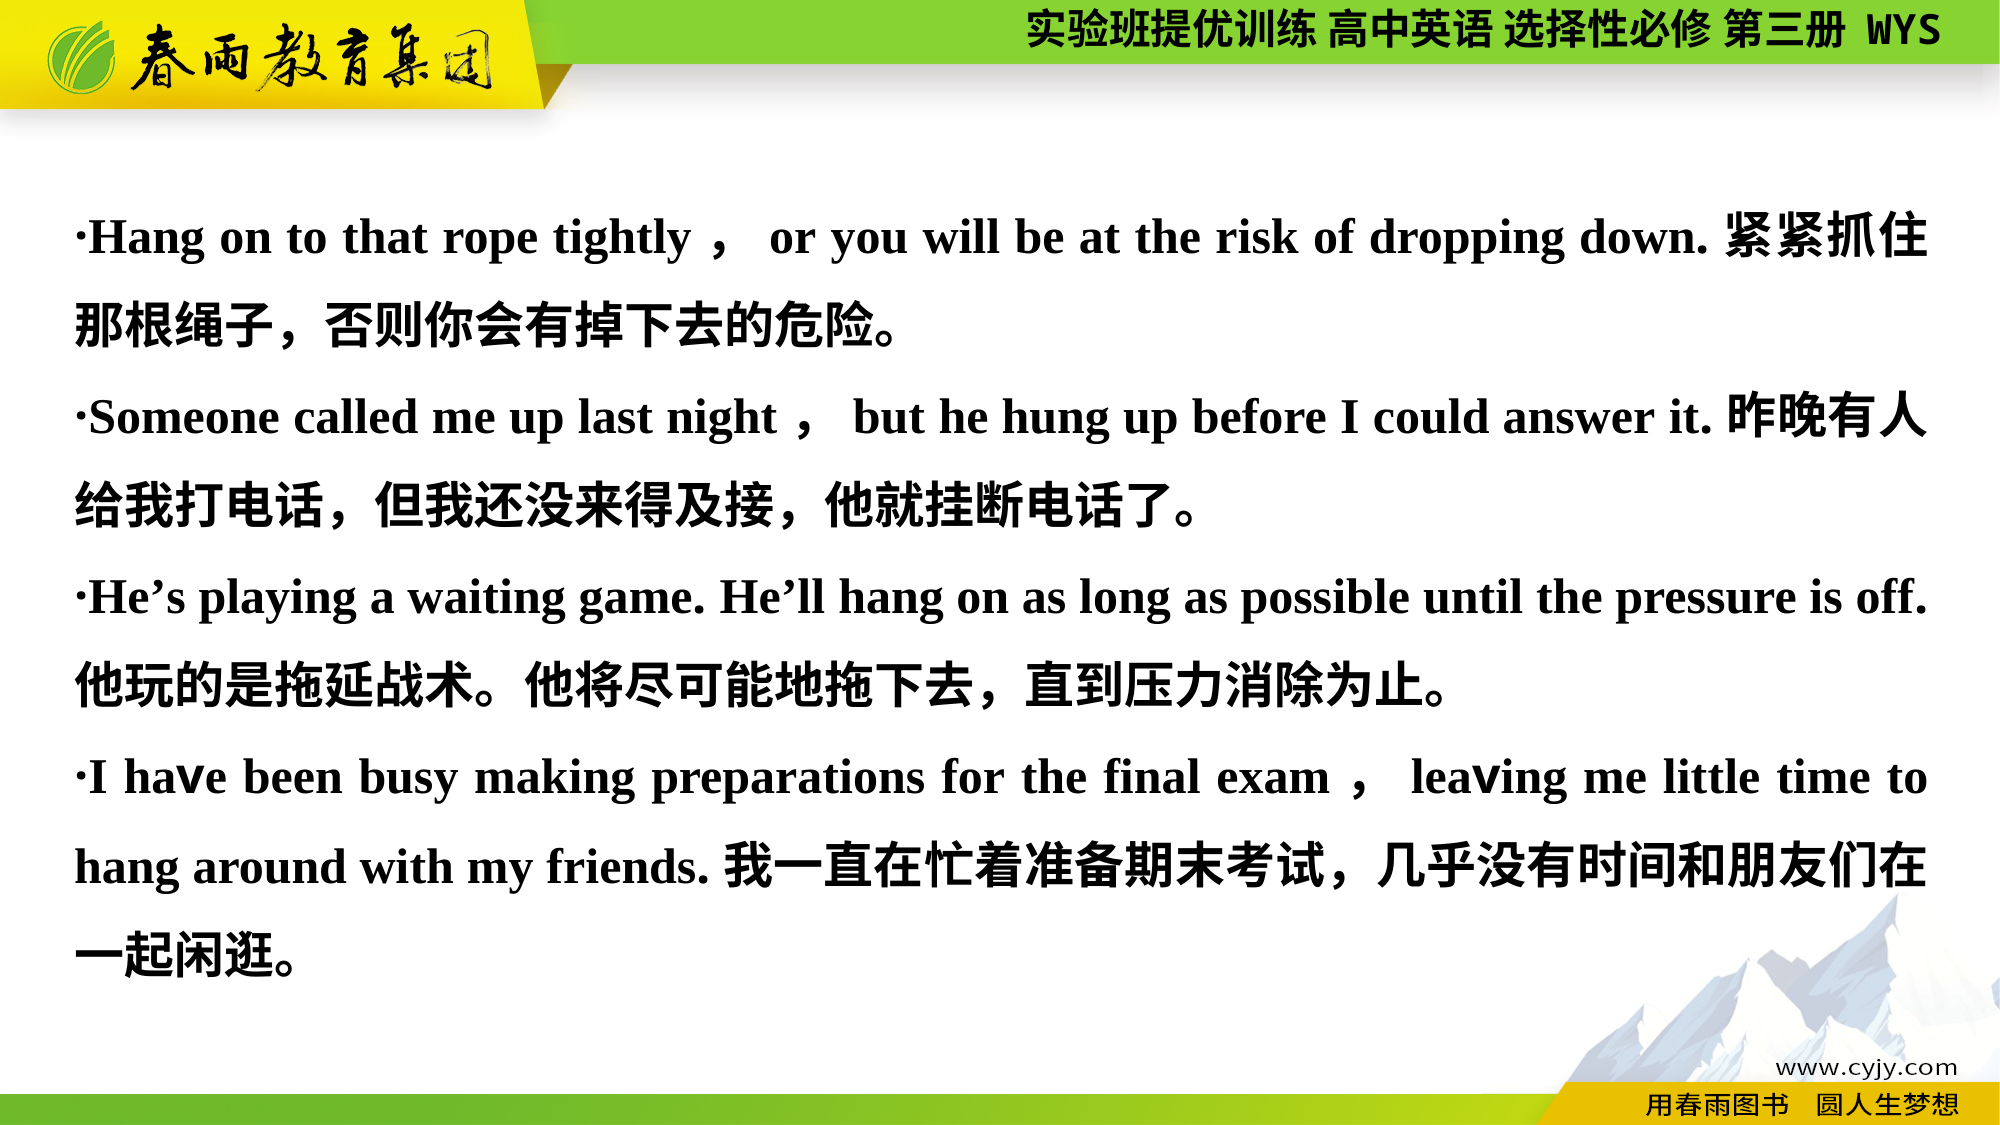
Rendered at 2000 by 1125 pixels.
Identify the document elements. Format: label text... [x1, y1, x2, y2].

list ·Hang on to that rope tightly，or you will be at the risk of dropping down.紧紧抓住那根绳子，否则你会有掉下去的危险。 ·Someone called me up last night，but he hung up before I could answer it.昨晚有人给我打电话，但我还没来得及接，他就挂断电话了。 ·He’s playing a waiting game. He’ll hang on as long as possible until the pressure is off. 他玩的是拖延战术。他将尽可能地拖下去，直到压力消除为止。 ·I have been busy making preparations for the final exam，leaving me little time to hang around with my friends.我一直在忙着准备期末考试，几乎没有时间和朋友们在一起闲逛。 [59, 166, 1944, 1000]
picture [0, 0, 2000, 1125]
